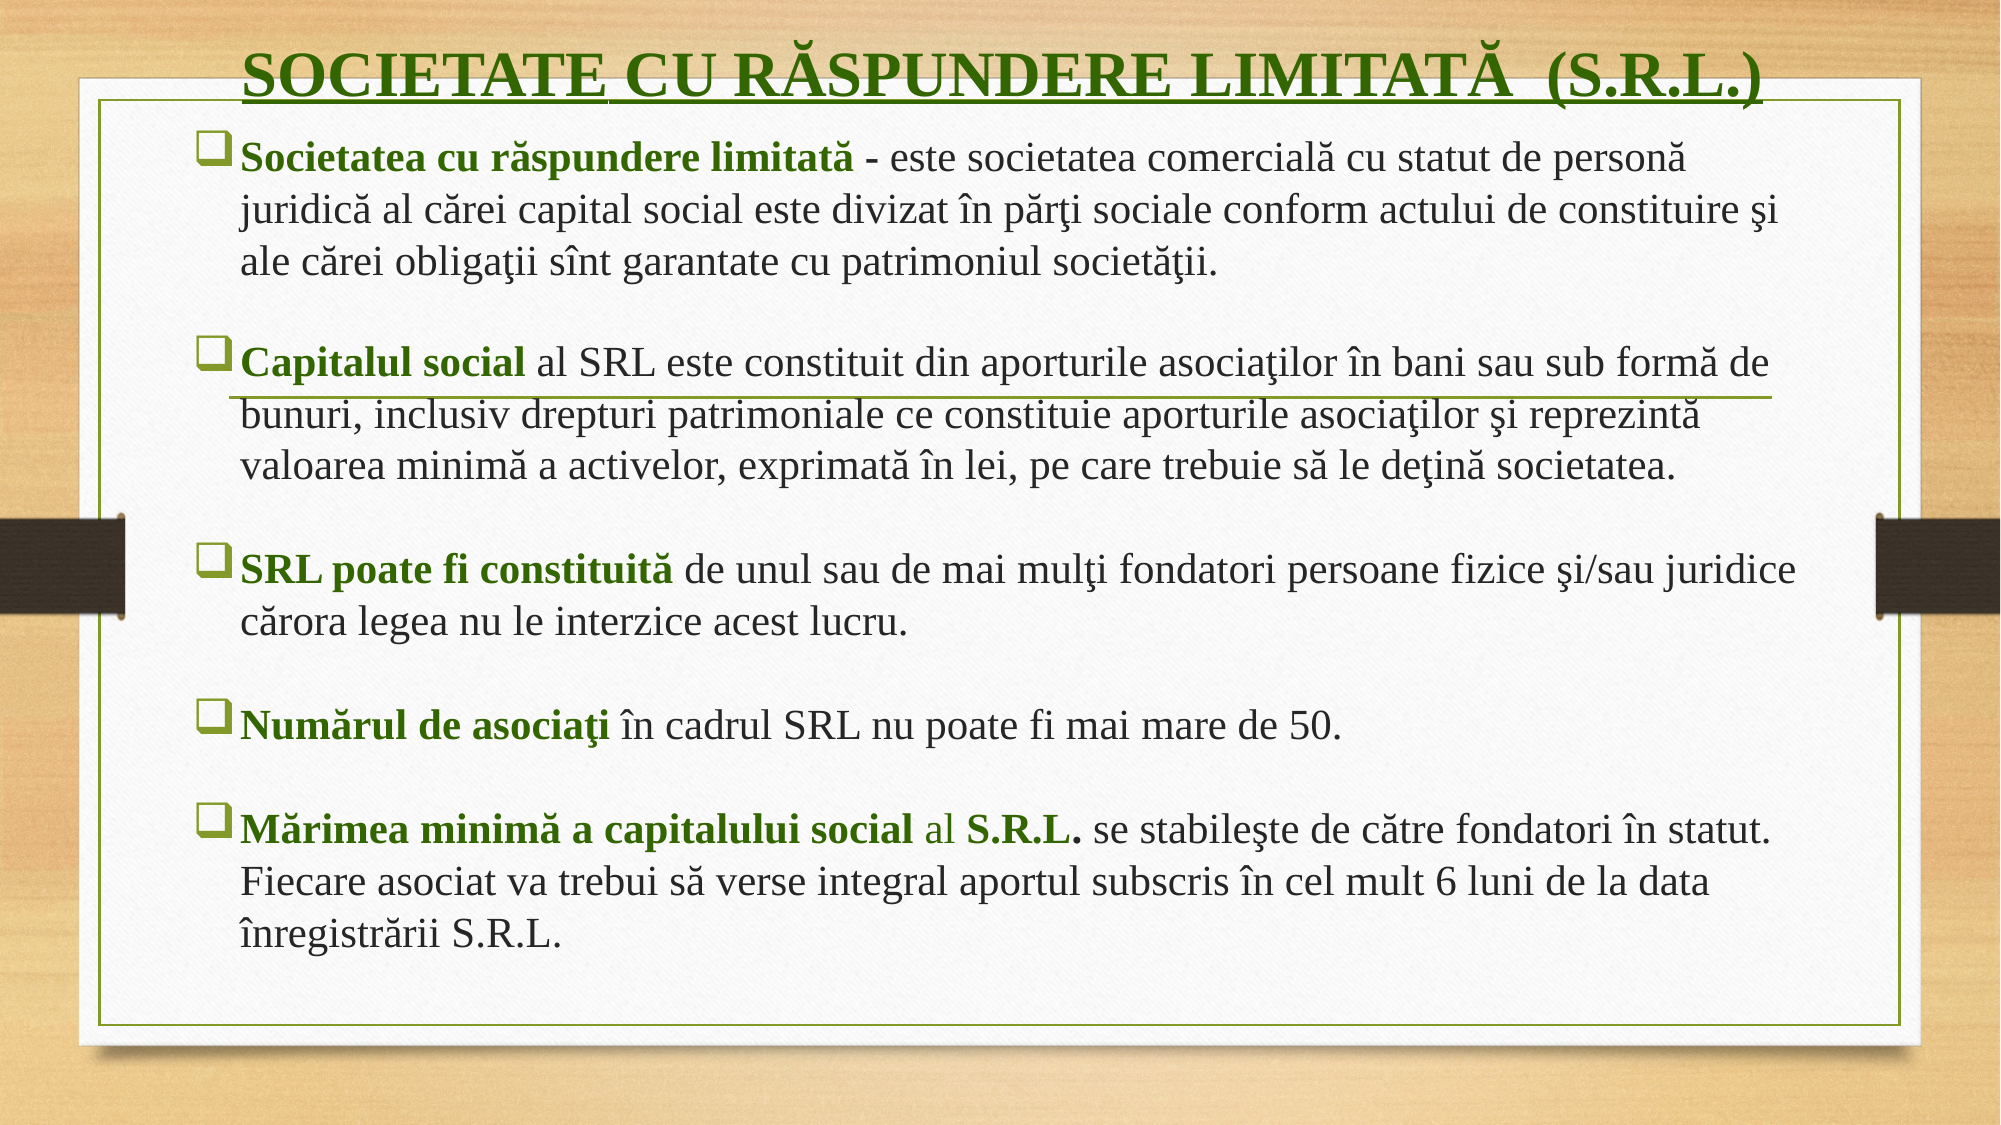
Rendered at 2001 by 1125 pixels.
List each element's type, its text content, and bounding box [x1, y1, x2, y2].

list SOCIETATE CU RĂSPUNDERE LIMITATĂ (S.R.L.) Societatea cu răspundere limitată - este societatea comercială cu statut de personă juridică al cărei capital social este divizat în părţi sociale conform actului de constituire şi ale cărei obligaţii sînt garantate cu patrimoniul societăţii. Capitalul social al SRL este constituit din aporturile asociaţilor în bani sau sub formă de bunuri, inclusiv drepturi patrimoniale ce constituie aporturile asociaţilor şi reprezintă valoarea minimă a activelor, exprimată în lei, pe care trebuie să le deţină societatea. SRL poate fi constituită de unul sau de mai mulţi fondatori persoane fizice şi/sau juridice cărora legea nu le interzice acest lucru. Numărul de asociaţi în cadrul SRL nu poate fi mai mare de 50. Mărimea minimă a capitalului social al S.R.L. se stabileşte de către fondatori în statut. Fiecare asociat va trebui să verse integral aportul subscris în cel mult 6 luni de la data înregistrării S.R.L. [177, 24, 1814, 982]
picture [0, 0, 2001, 1125]
